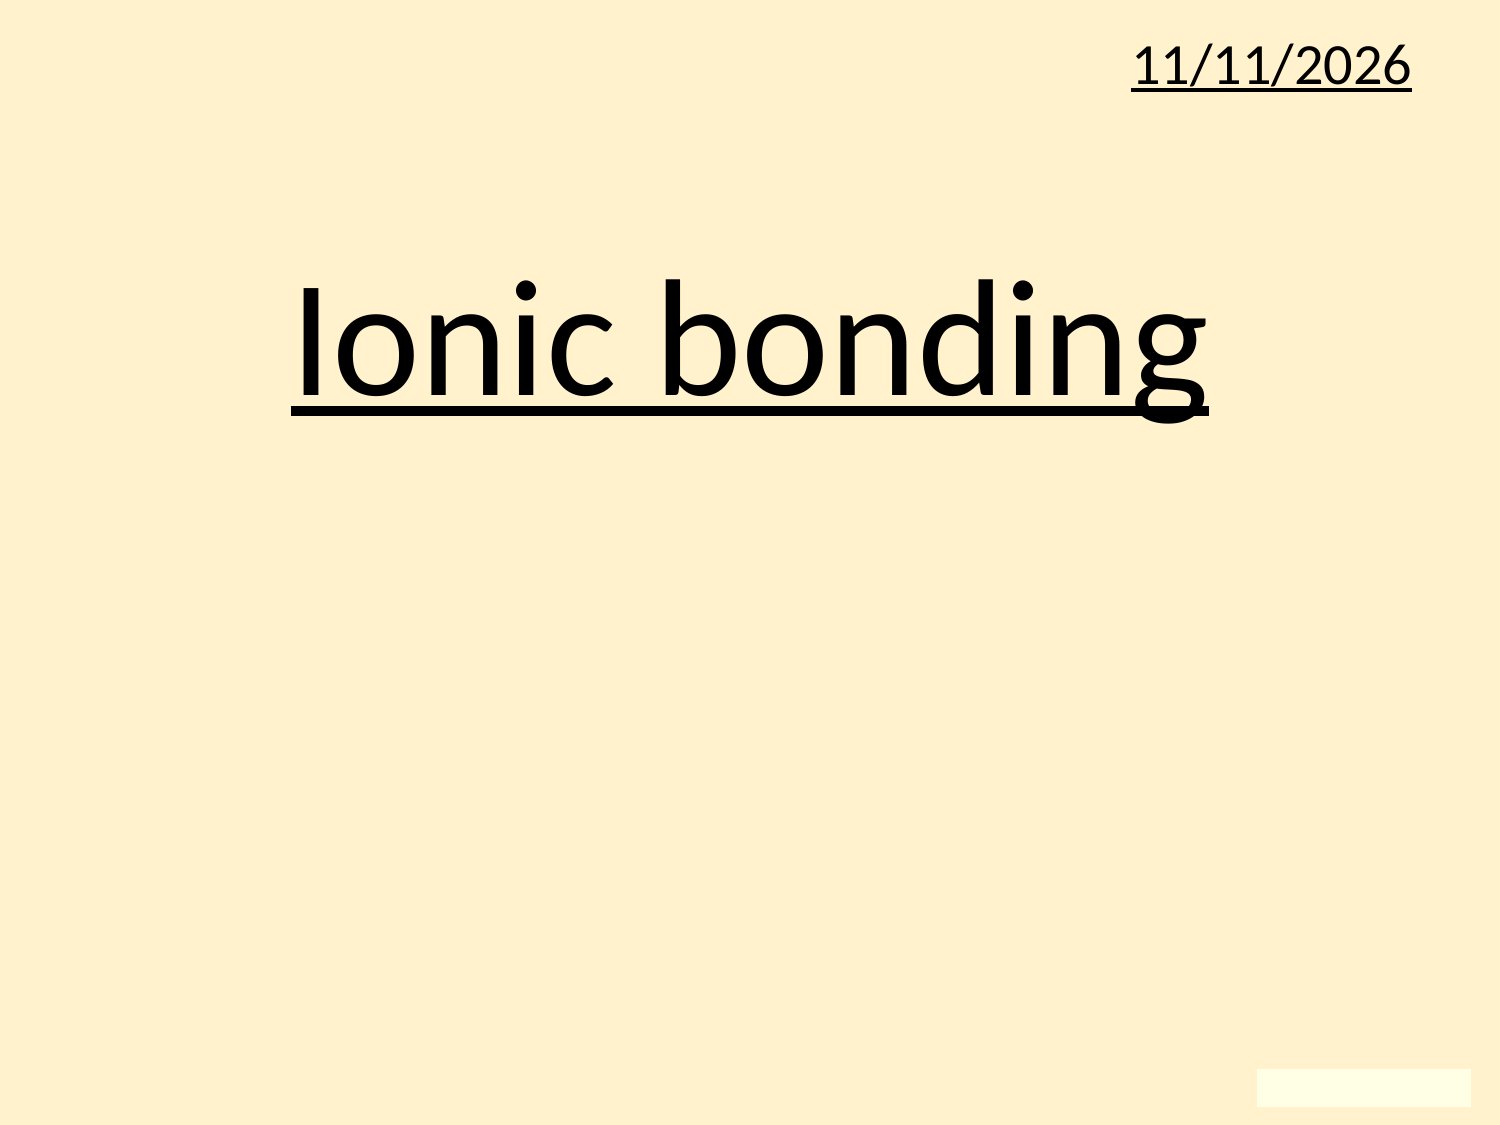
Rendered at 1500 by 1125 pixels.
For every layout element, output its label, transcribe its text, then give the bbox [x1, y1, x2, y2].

text_box [1257, 1069, 1471, 1107]
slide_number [1116, 30, 1454, 91]
title Ionic bonding [187, 184, 1313, 433]
